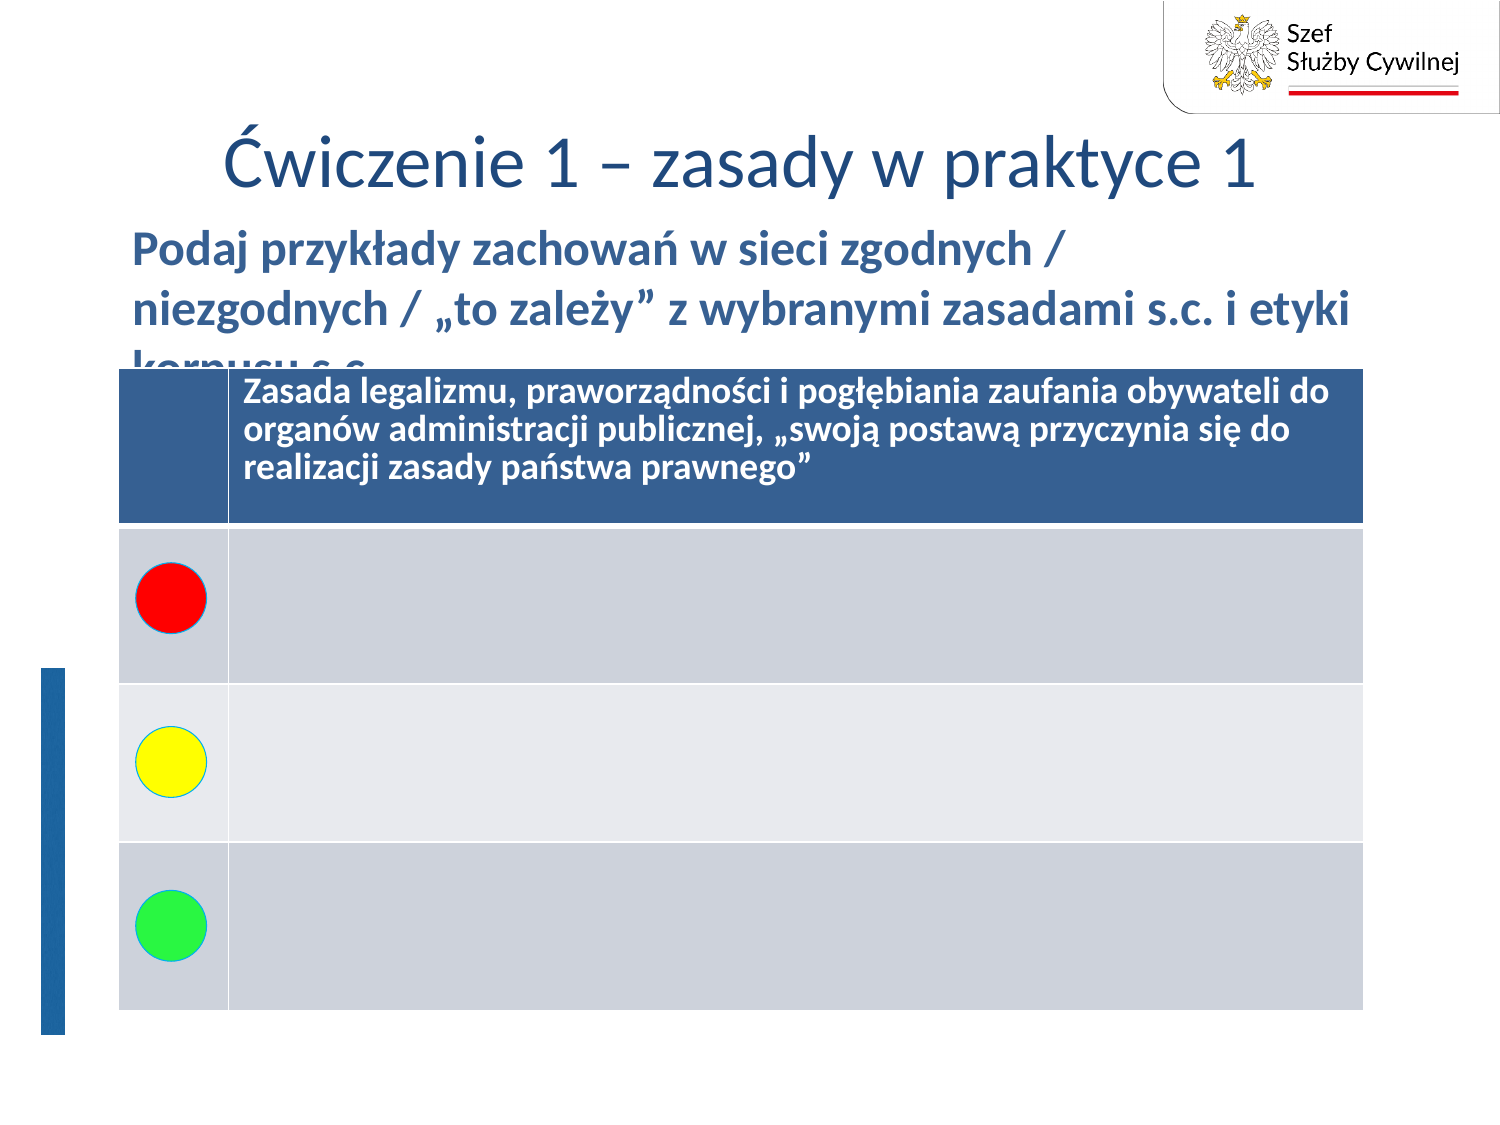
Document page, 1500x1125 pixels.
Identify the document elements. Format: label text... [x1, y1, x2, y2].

table_cell [229, 843, 1363, 1010]
table_cell [119, 843, 228, 1010]
text_box [133, 724, 209, 800]
table_cell [119, 685, 228, 841]
table_cell [119, 529, 228, 683]
table_cell [229, 685, 1363, 841]
table_cell [229, 529, 1363, 683]
picture [1163, 0, 1500, 114]
table_header Zasada legalizmu, praworządności i pogłębiania zaufania obywateli do organów administracji publicznej, „swoją postawą przyczynia się do realizacji zasady państwa prawnego” [229, 369, 1363, 523]
table_header [119, 369, 228, 523]
title Ćwiczenie 1 – zasady w praktyce 1 [91, 104, 1391, 230]
text_box Podaj przykłady zachowań w sieci zgodnych / niezgodnych / „to zależy” z wybranymi zasadami s.c. i etyki korpusu s.c. [117, 208, 1382, 403]
text_box [133, 560, 209, 636]
picture [41, 668, 65, 1035]
text_box [133, 888, 209, 964]
